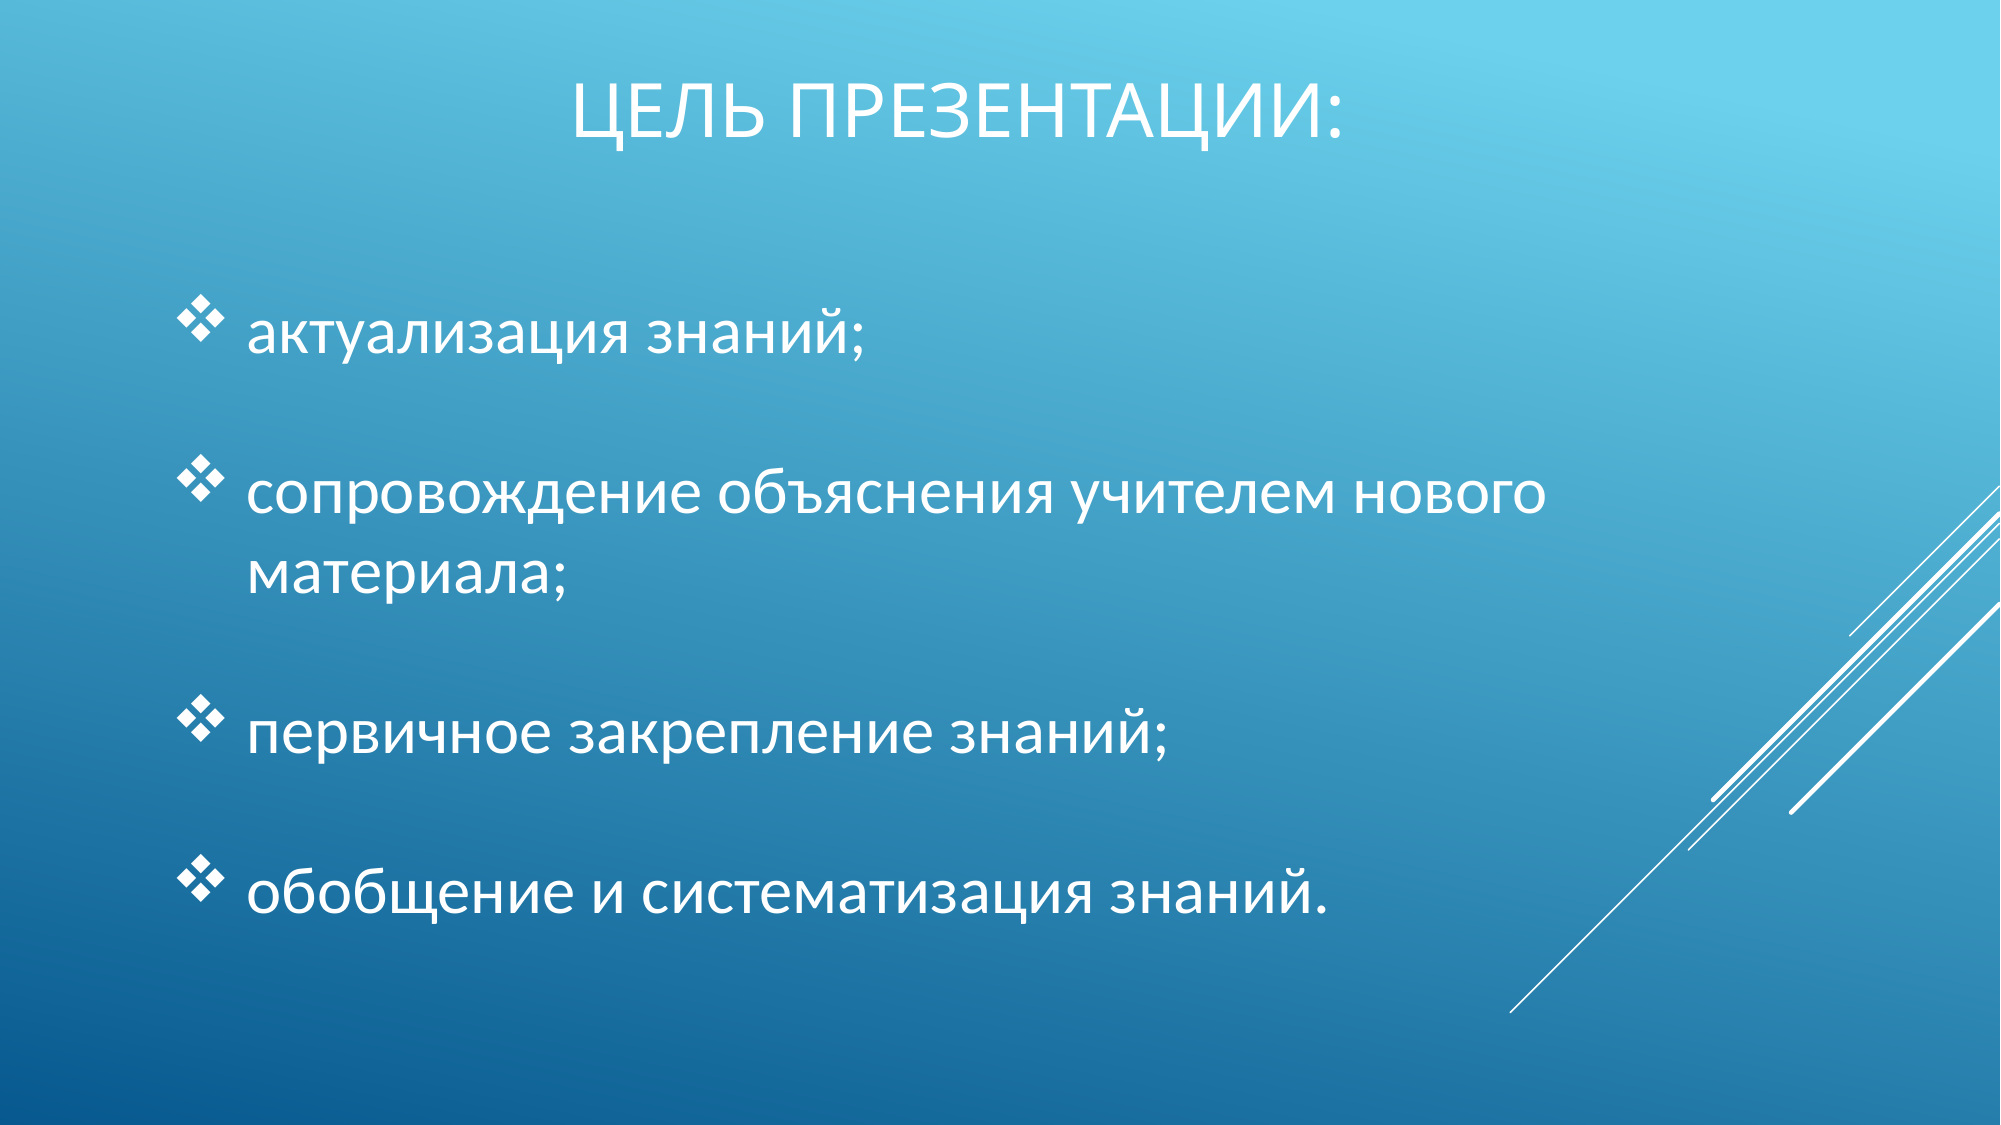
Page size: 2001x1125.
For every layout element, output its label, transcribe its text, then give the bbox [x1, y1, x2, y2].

text_box актуализация знаний; сопровождение объяснения учителем нового материала; первичное закрепление знаний; обобщение и систематизация знаний. [157, 279, 1862, 934]
title Цель презентации: [438, 31, 1477, 184]
